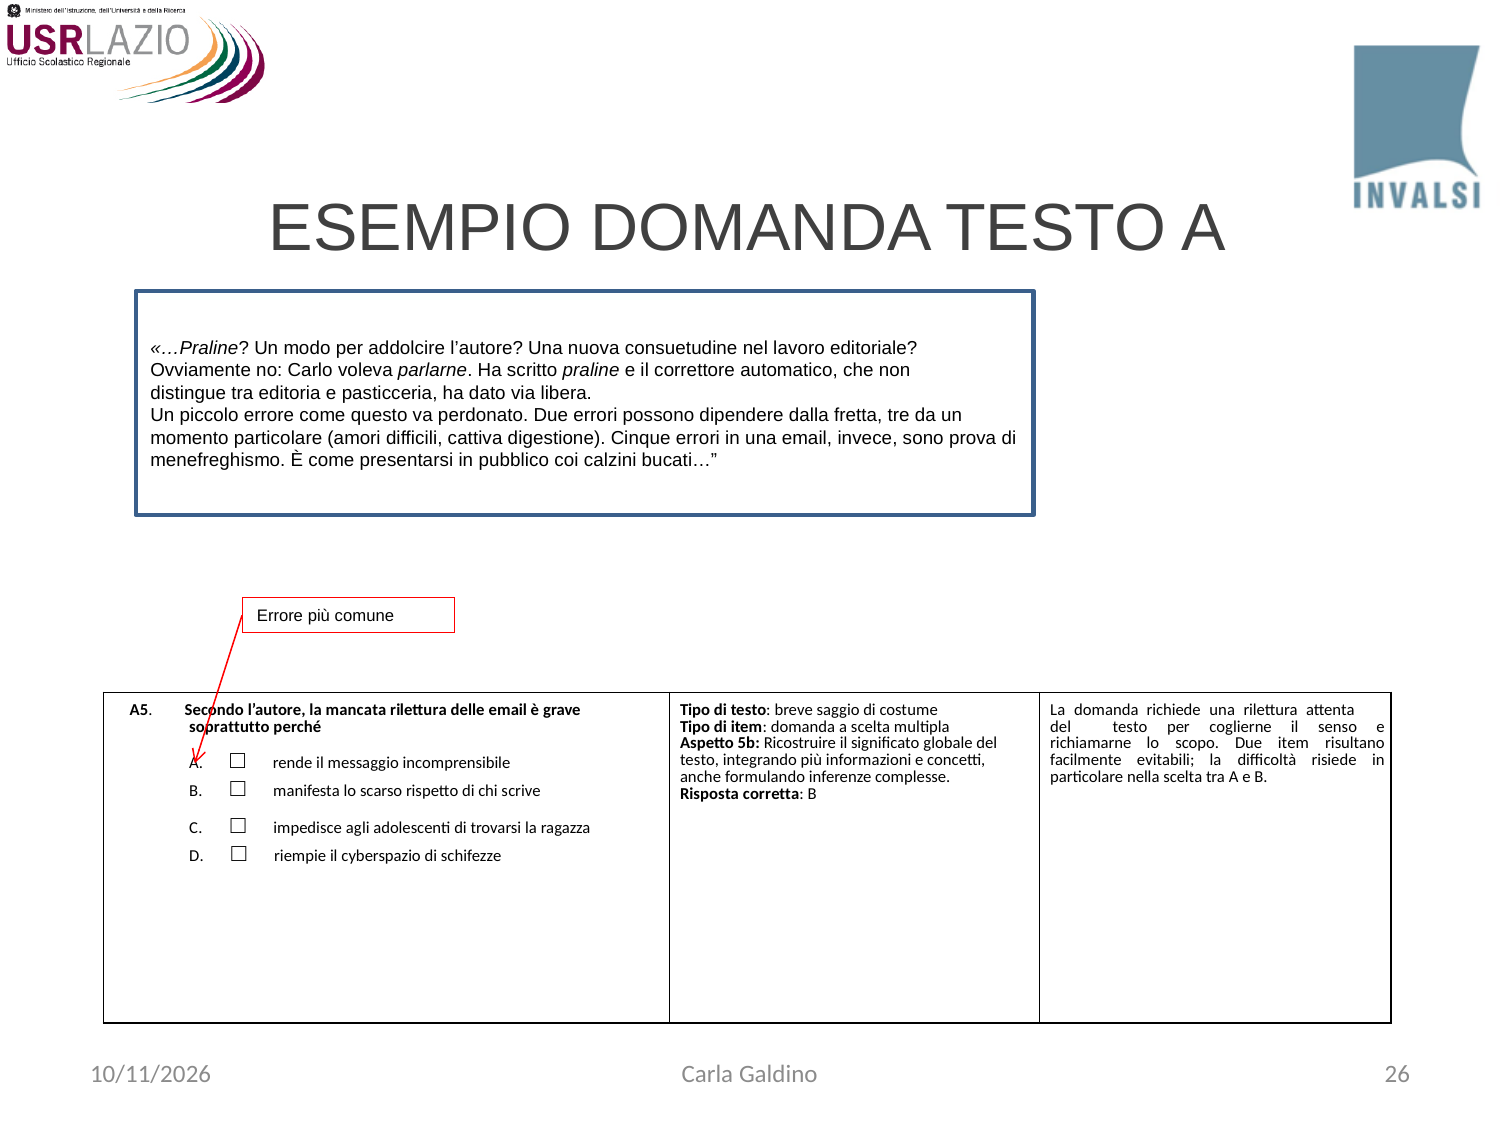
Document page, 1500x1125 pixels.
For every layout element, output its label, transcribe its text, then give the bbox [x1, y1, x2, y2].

table_header Tipo di testo: breve saggio di costume Tipo di item: domanda a scelta multipla Aspetto 5b: Ricostruire il significato globale del testo, integrando più informazioni e concetti, anche formulando inferenze complesse. Risposta corretta: B [670, 693, 1039, 1022]
picture [1345, 30, 1500, 224]
title ESEMPIO DOMANDA TESTO A [171, 168, 1324, 279]
table_header A5. Secondo l’autore, la mancata rilettura delle email è grave soprattutto perché A. □ rende il messaggio incomprensibile B. □ manifesta lo scarso rispetto di chi scrive C. □ impedisce agli adolescenti di trovarsi la ragazza D. □ riempie il cyberspazio di schifezze [104, 693, 669, 1022]
slide_number 26 [1074, 1042, 1425, 1103]
table_header La domanda richiede una rilettura attenta del testo per coglierne il senso e richiamarne lo scopo. Due item risultano facilmente evitabili; la difficoltà risiede in particolare nella scelta tra A e B. [1040, 693, 1390, 1022]
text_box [194, 615, 243, 764]
text_box Errore più comune [242, 597, 455, 633]
picture [0, 0, 267, 104]
text_box «…Praline? Un modo per addolcire l’autore? Una nuova consuetudine nel lavoro editoriale? Ovviamente no: Carlo voleva parlarne. Ha scritto praline e il correttore automatico, che non distingue tra editoria e pasticceria, ha dato via libera. Un piccolo errore come questo va perdonato. Due errori possono dipendere dalla fretta, tre da un momento particolare (amori difficili, cattiva digestione). Cinque errori in una email, invece, sono prova di menefreghismo. È come presentarsi in pubblico coi calzini bucati…” [134, 289, 1036, 517]
footer Carla Galdino [512, 1042, 988, 1103]
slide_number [75, 1042, 425, 1103]
